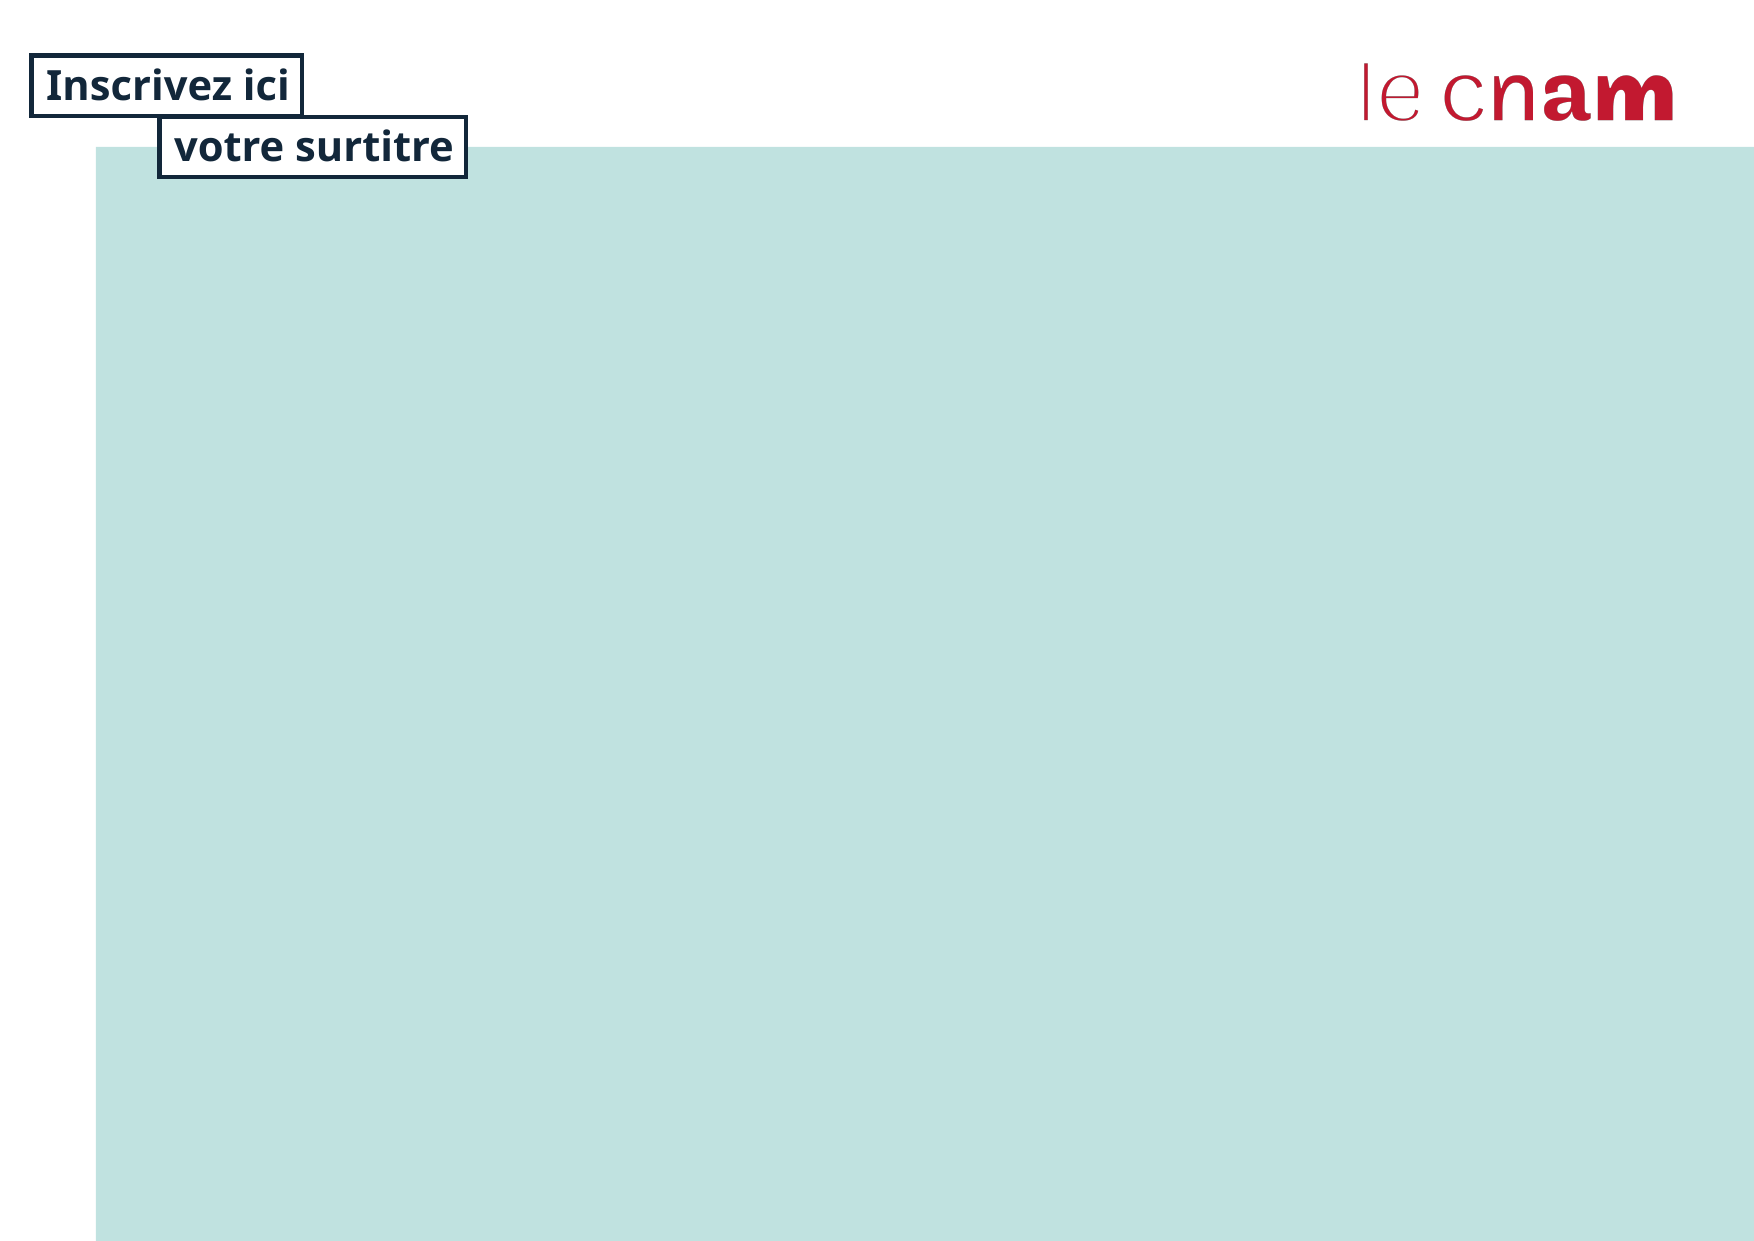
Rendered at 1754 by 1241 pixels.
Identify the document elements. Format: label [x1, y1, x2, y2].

text_box [48, 55, 443, 179]
picture [1348, 47, 1689, 137]
